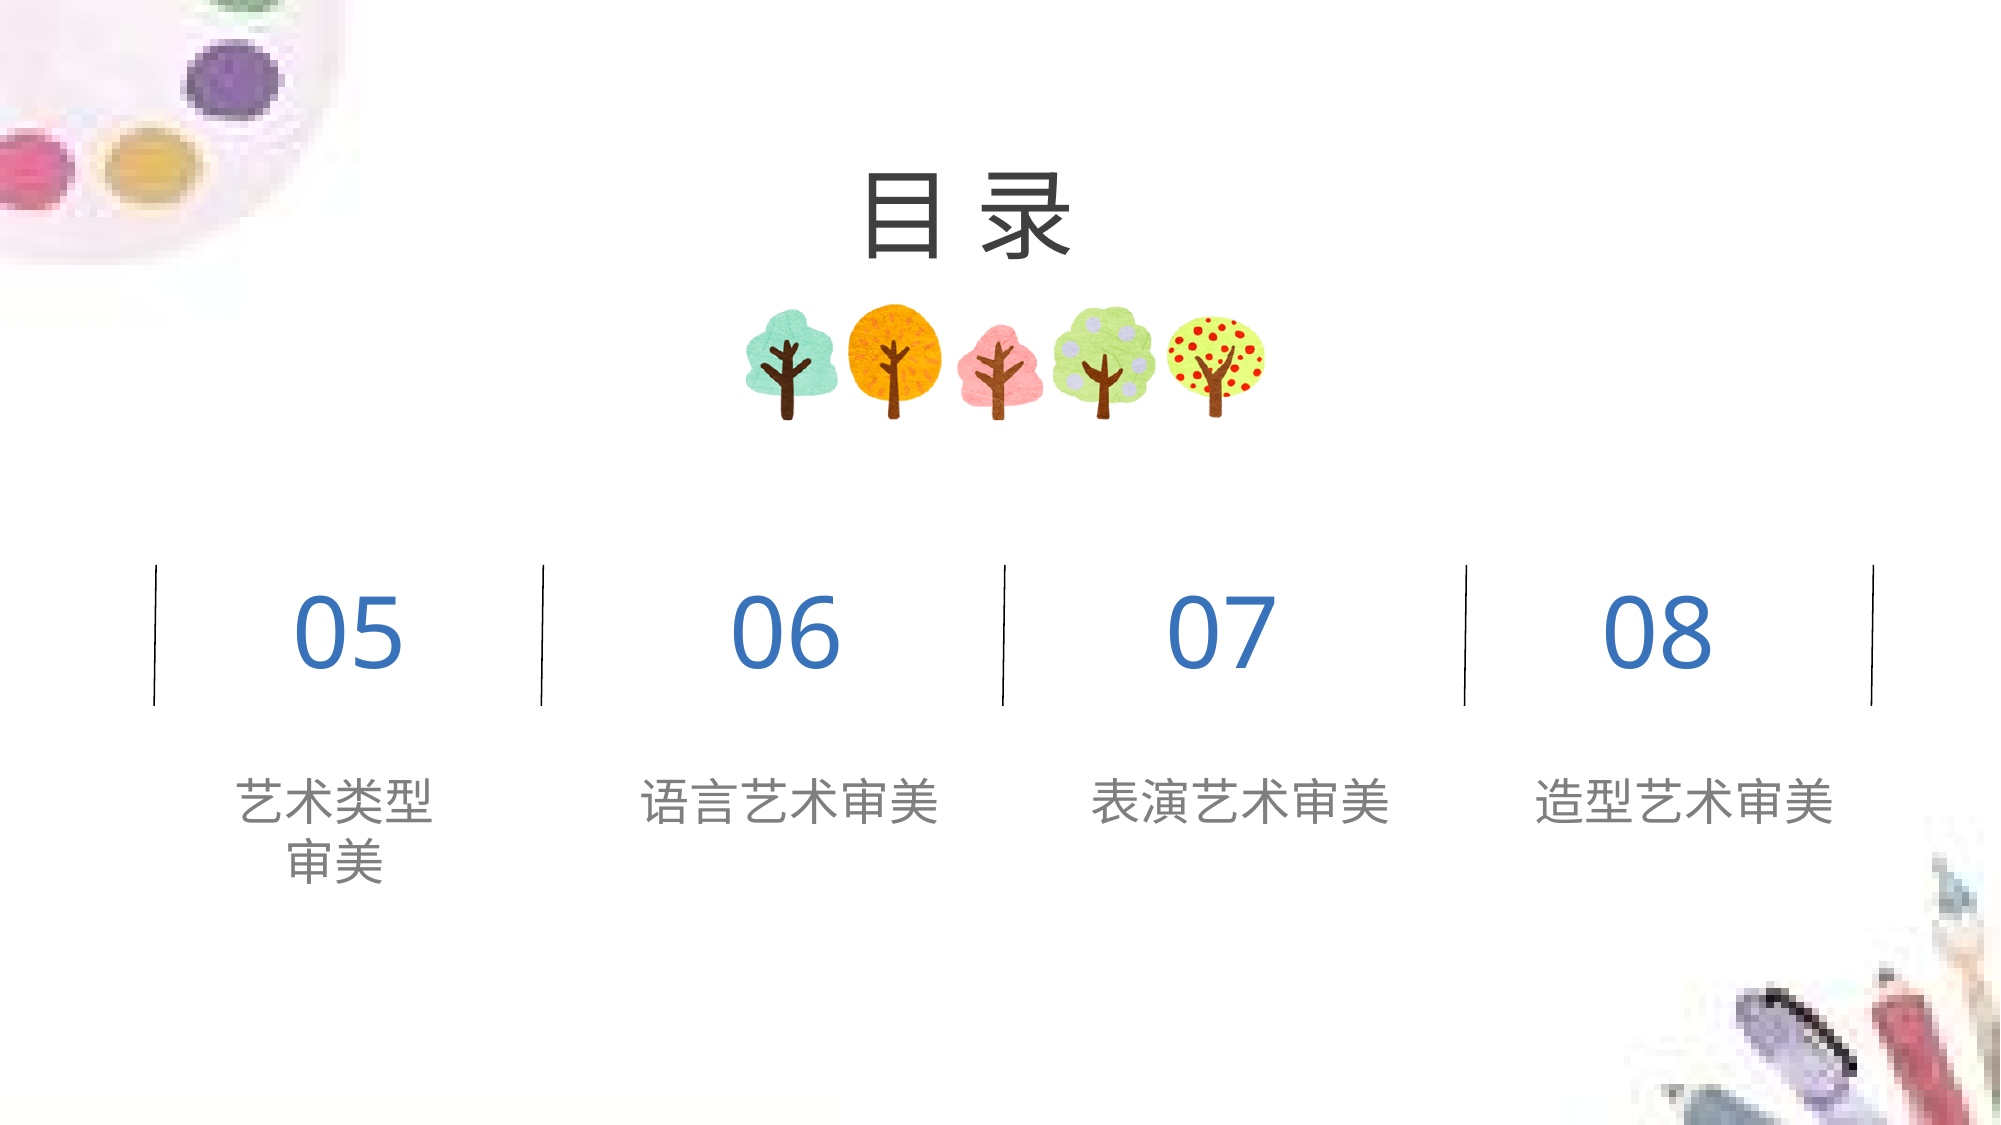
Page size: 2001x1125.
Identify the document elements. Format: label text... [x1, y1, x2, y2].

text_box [1002, 564, 1006, 707]
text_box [153, 564, 157, 707]
text_box 表演艺术审美 [1055, 763, 1426, 838]
text_box 语言艺术审美 [604, 763, 975, 838]
picture [0, 0, 2000, 1125]
text_box 造型艺术审美 [1499, 763, 1870, 838]
text_box 05 [238, 561, 461, 696]
text_box 07 [1112, 561, 1334, 696]
text_box 艺术类型审美 [200, 763, 469, 898]
text_box 目 录 [838, 143, 1091, 278]
text_box 06 [675, 561, 897, 696]
text_box 08 [1548, 561, 1770, 696]
